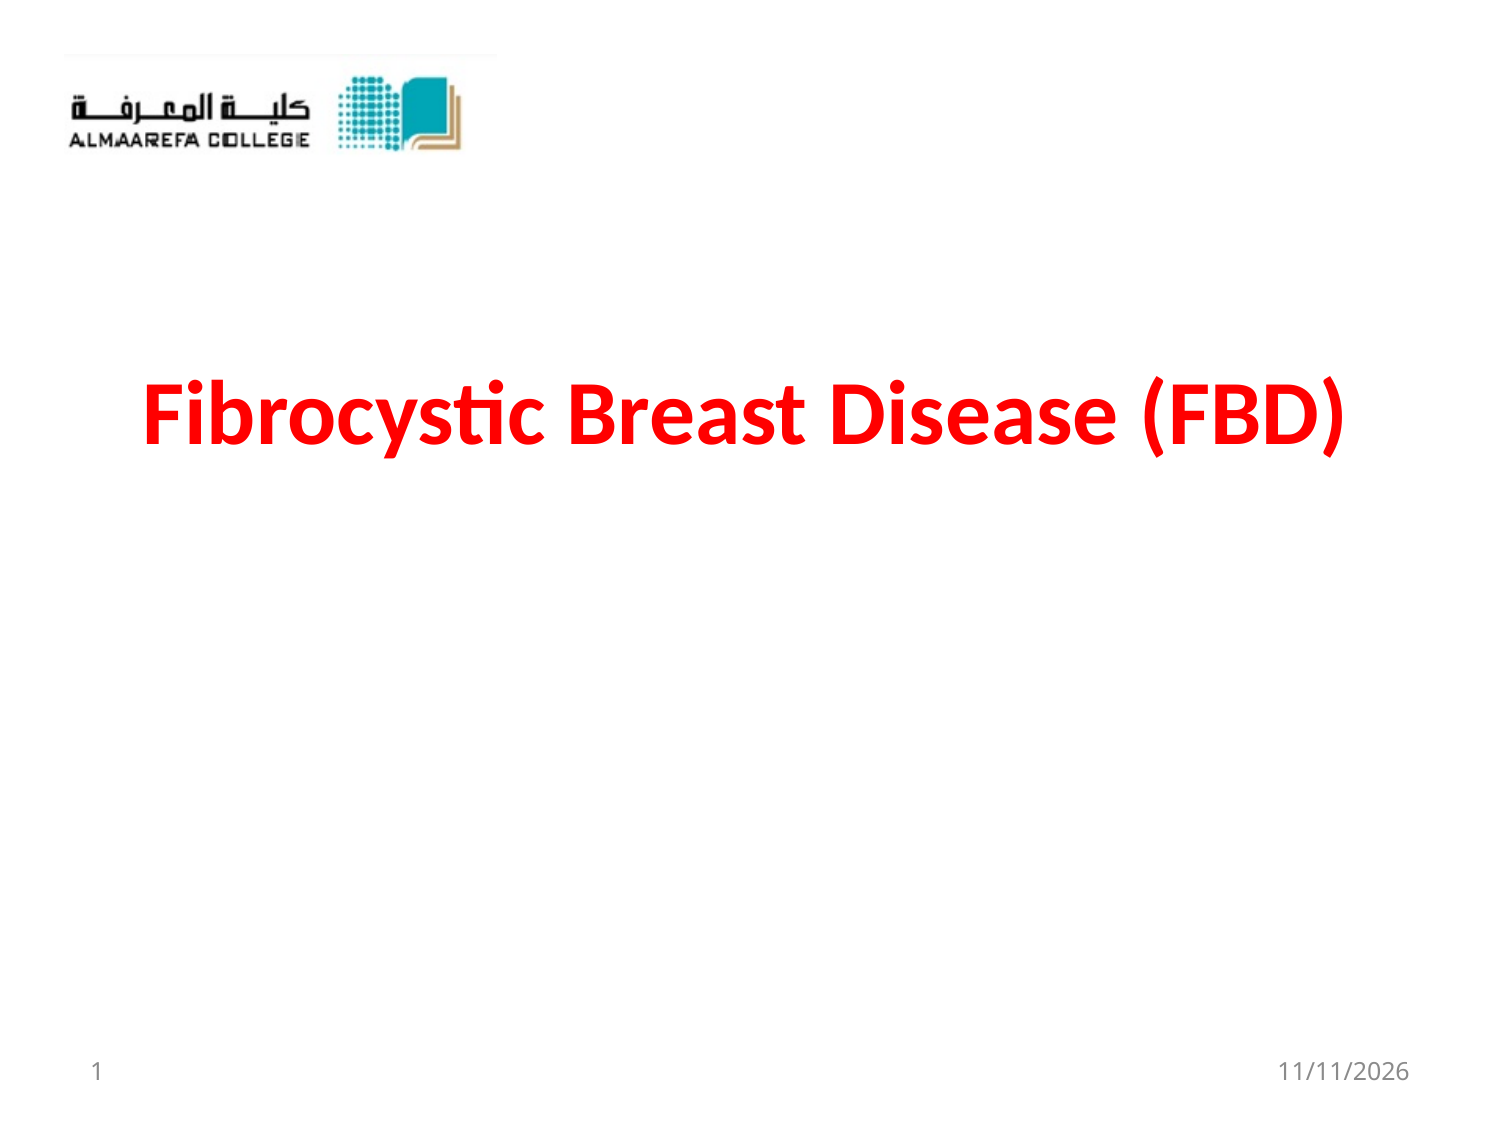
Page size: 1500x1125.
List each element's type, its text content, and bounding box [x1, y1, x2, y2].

slide_number 1 [75, 1042, 425, 1103]
picture [64, 54, 497, 165]
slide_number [1074, 1042, 1425, 1103]
title Fibrocystic Breast Disease (FBD) [53, 314, 1439, 502]
